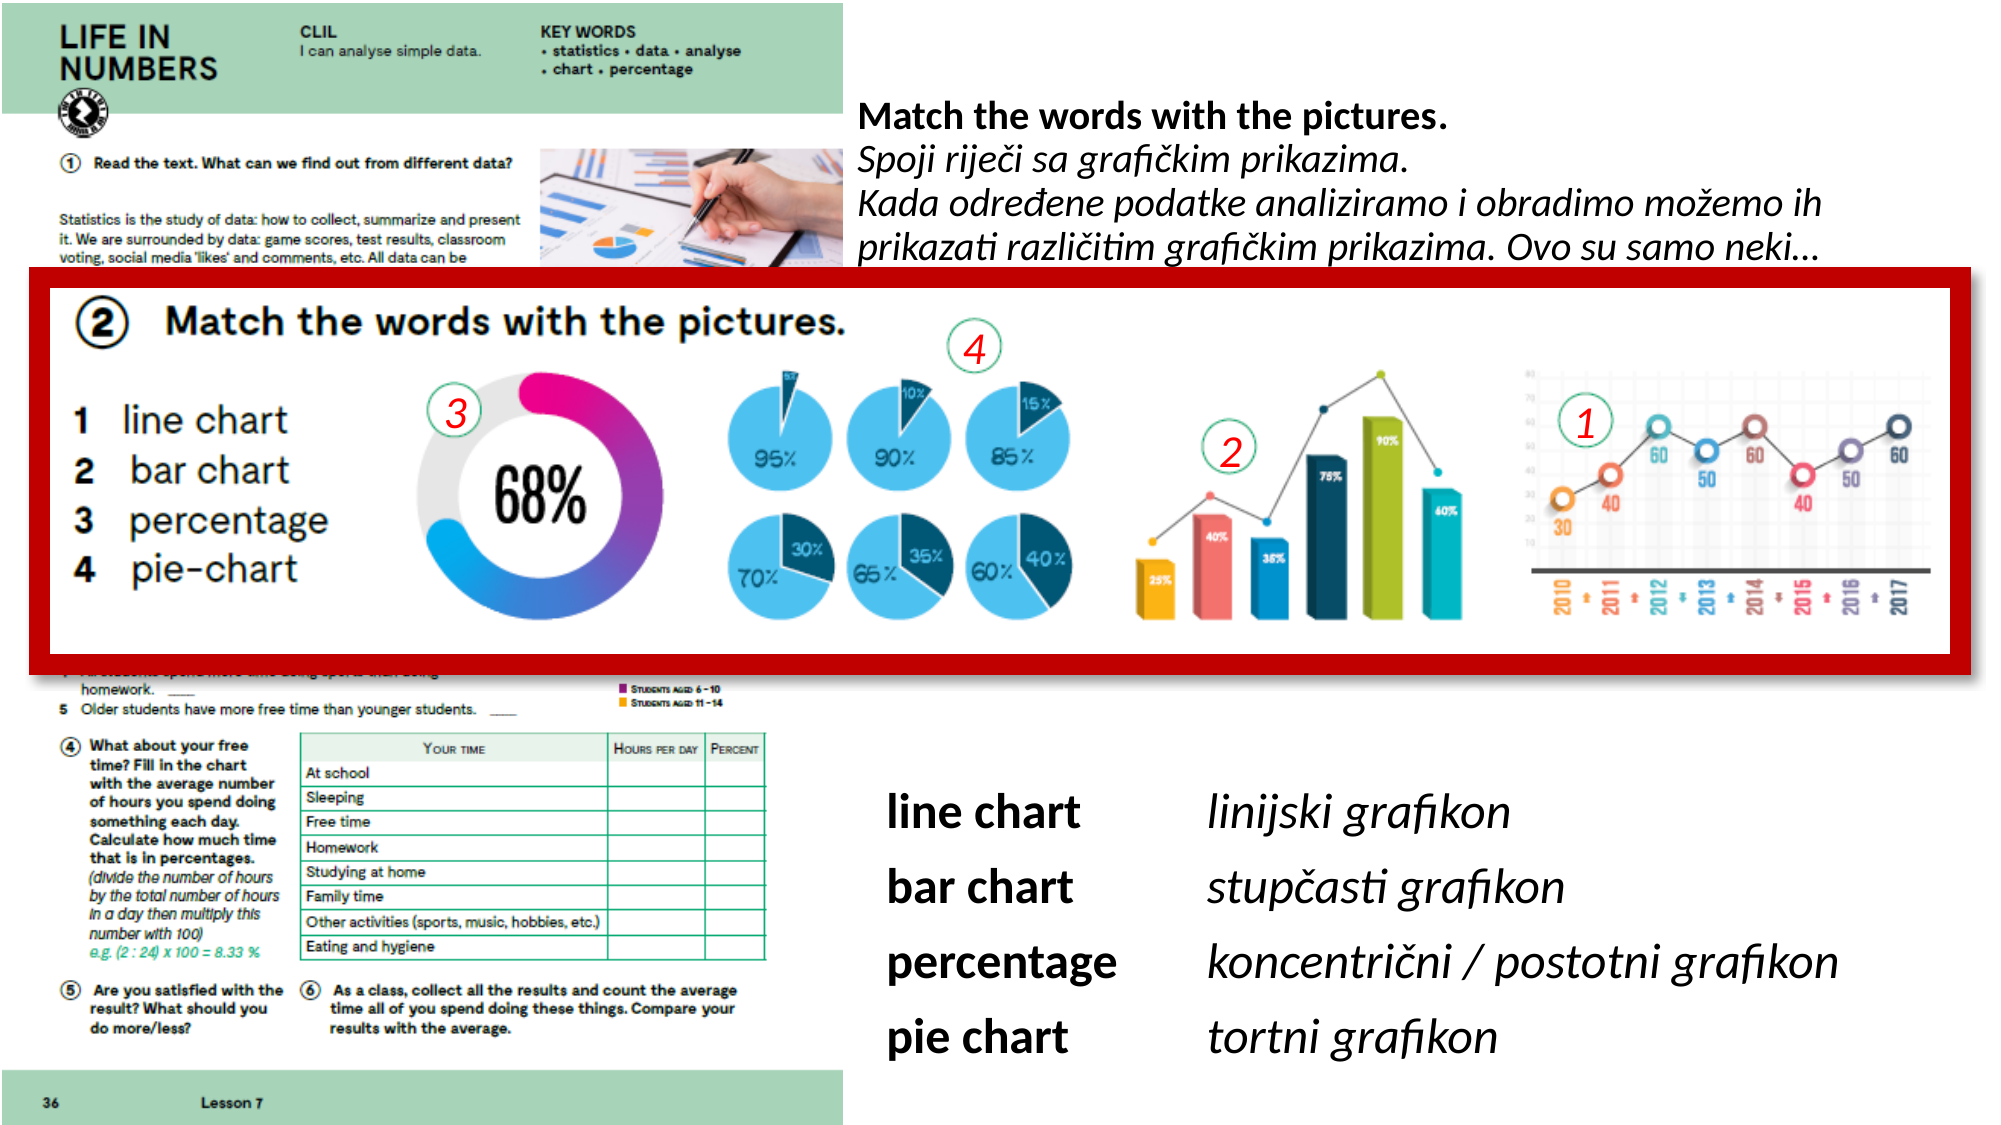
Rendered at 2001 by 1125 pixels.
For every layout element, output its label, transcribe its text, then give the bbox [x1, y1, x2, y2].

text_box Match the words with the pictures. Spoji riječi sa grafičkim prikazima. Kada određene podatke analiziramo i obradimo možemo ih prikazati različitim grafičkim prikazima. Ovo su samo neki… [843, 86, 1931, 278]
text_box linijski grafikon stupčasti grafikon koncentrični / postotni grafikon tortni grafikon [1191, 778, 1950, 1125]
picture [2, 3, 1950, 1125]
text_box line chart bar chart percentage pie chart [871, 778, 1191, 1125]
